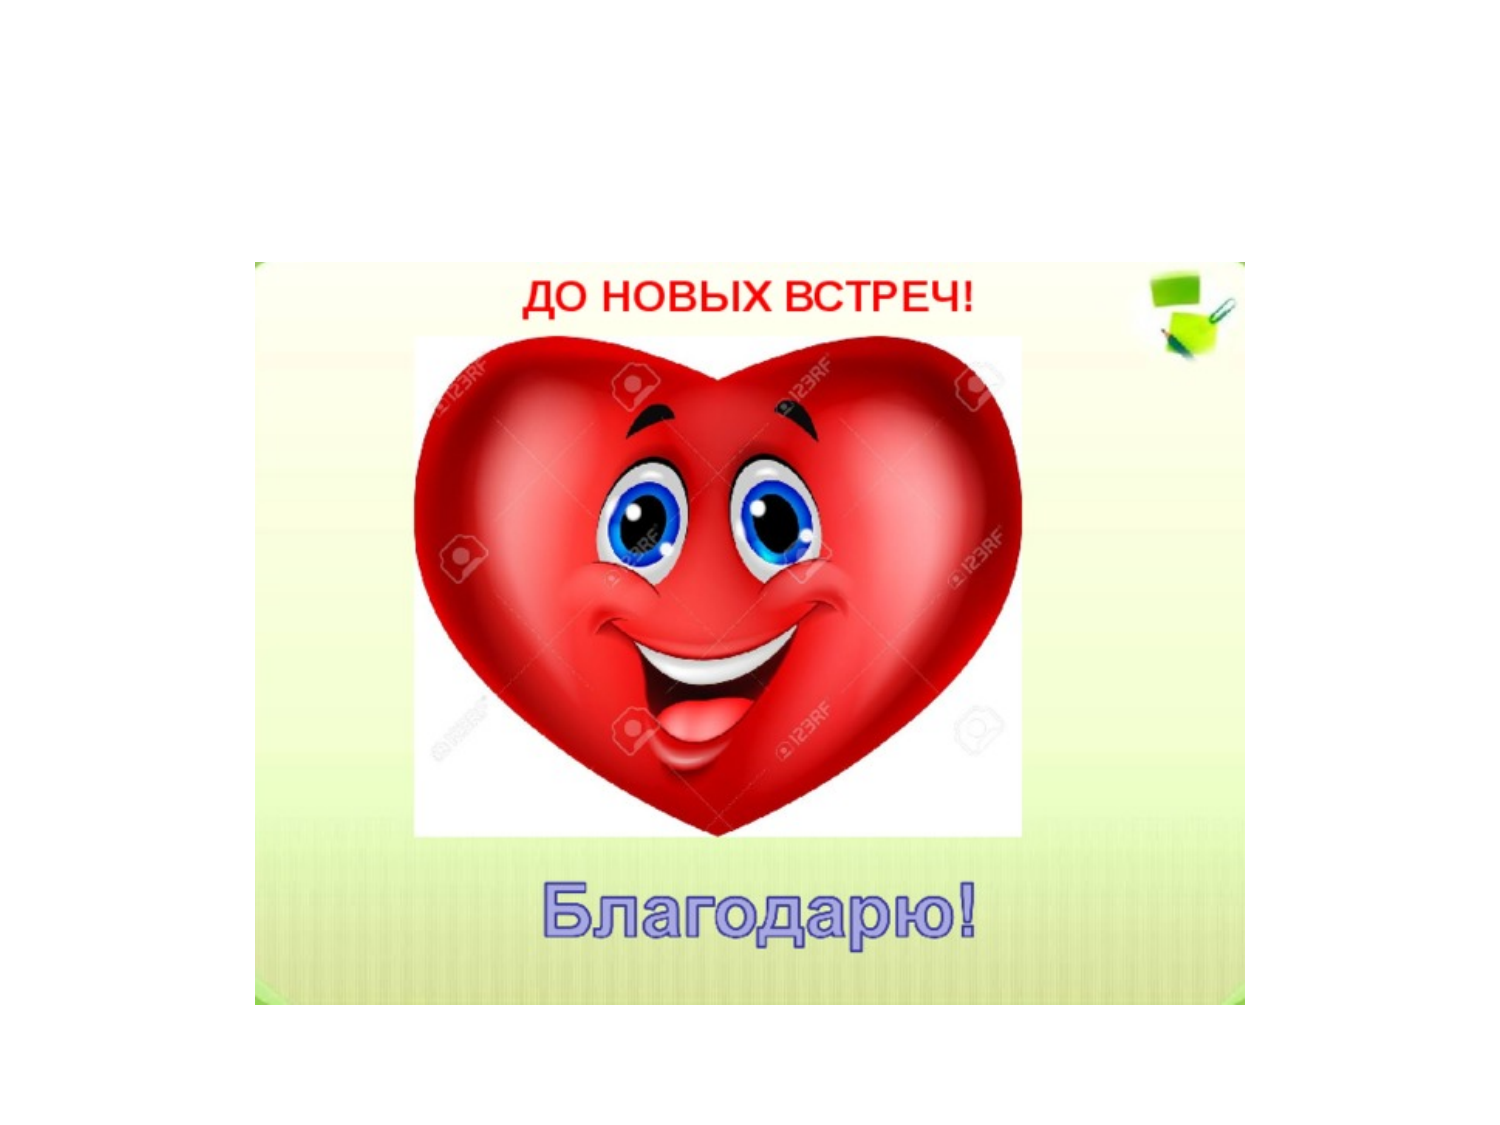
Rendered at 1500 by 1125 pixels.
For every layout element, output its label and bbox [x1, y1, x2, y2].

list [254, 262, 1246, 1006]
